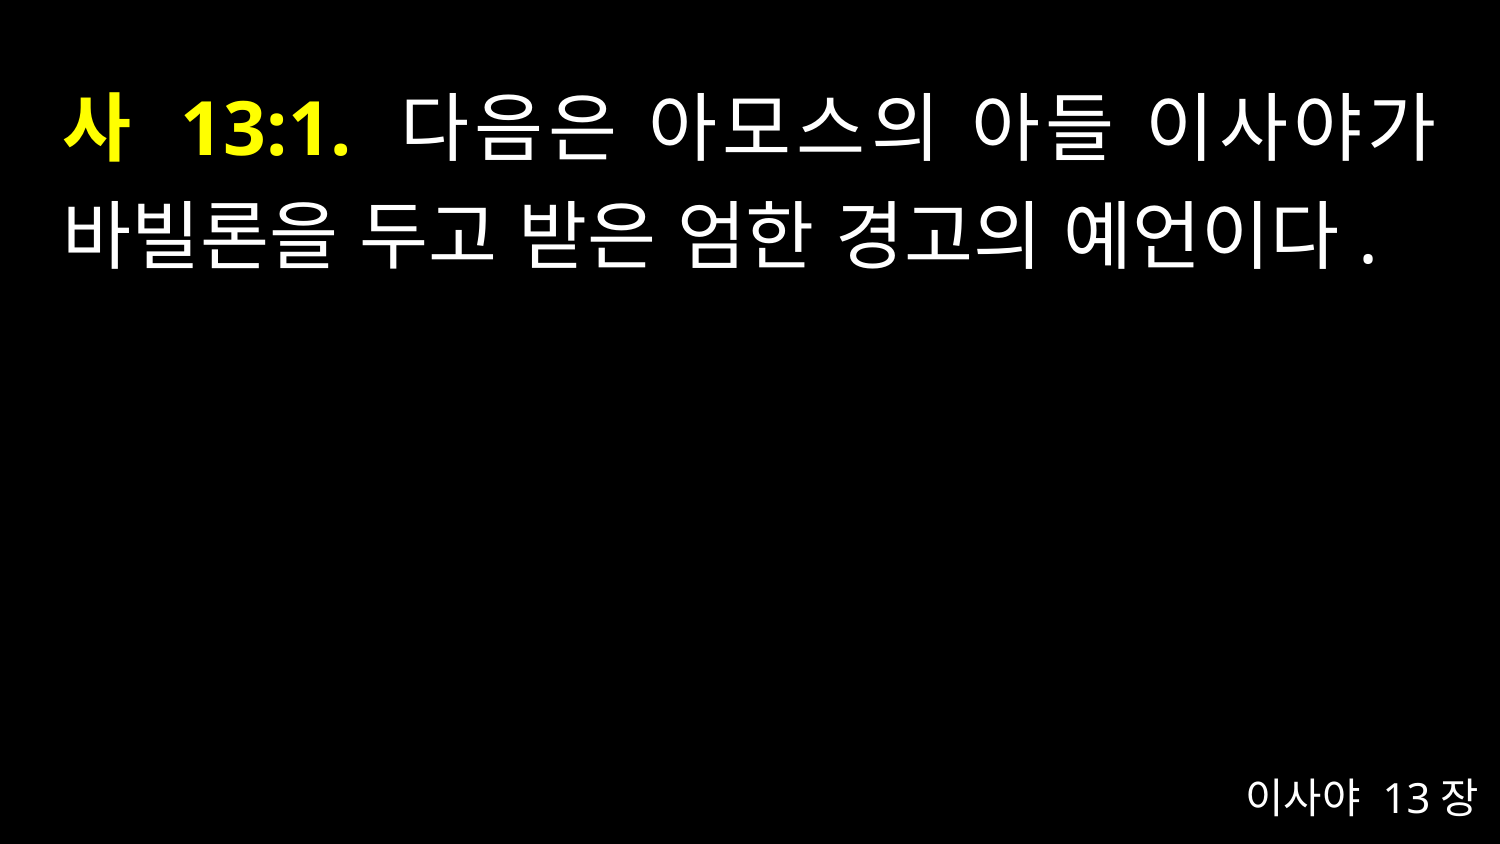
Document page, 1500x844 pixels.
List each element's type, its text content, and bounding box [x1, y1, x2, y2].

title 사 13:1. 다음은 아모스의 아들 이사야가 바빌론을 두고 받은 엄한 경고의 예언이다. [0, 0, 1500, 844]
subtitle 이사야 13장 [916, 770, 1500, 844]
